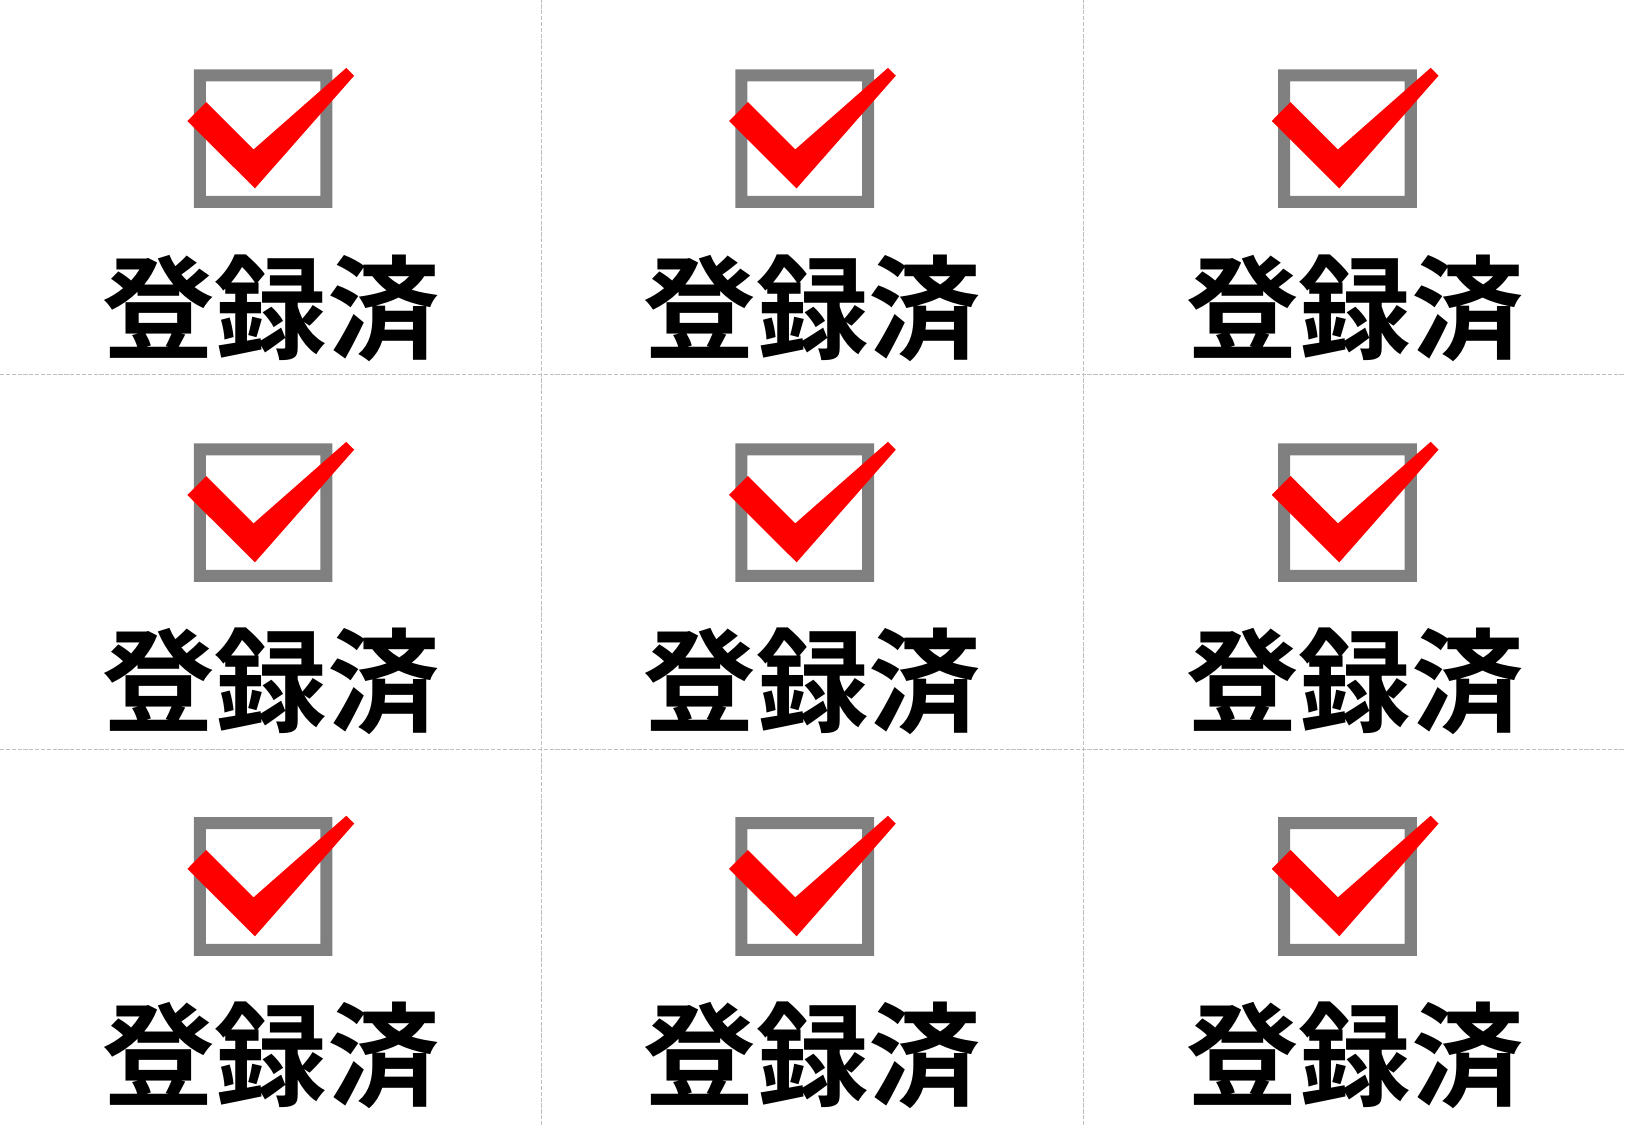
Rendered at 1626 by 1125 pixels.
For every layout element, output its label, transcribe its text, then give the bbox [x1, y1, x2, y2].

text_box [729, 67, 896, 208]
text_box 登録済 [1186, 237, 1525, 373]
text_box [1271, 815, 1439, 956]
text_box 登録済 [101, 985, 440, 1121]
text_box 登録済 [101, 237, 440, 373]
text_box 登録済 [643, 237, 982, 373]
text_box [1271, 441, 1439, 582]
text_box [187, 67, 355, 208]
text_box 登録済 [643, 611, 982, 747]
text_box 登録済 [1186, 611, 1525, 747]
text_box 登録済 [101, 611, 440, 747]
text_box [729, 441, 896, 582]
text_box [1271, 67, 1439, 208]
text_box 登録済 [1186, 985, 1525, 1121]
text_box 登録済 [643, 985, 982, 1121]
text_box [187, 441, 355, 582]
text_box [187, 815, 355, 956]
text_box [729, 815, 896, 956]
